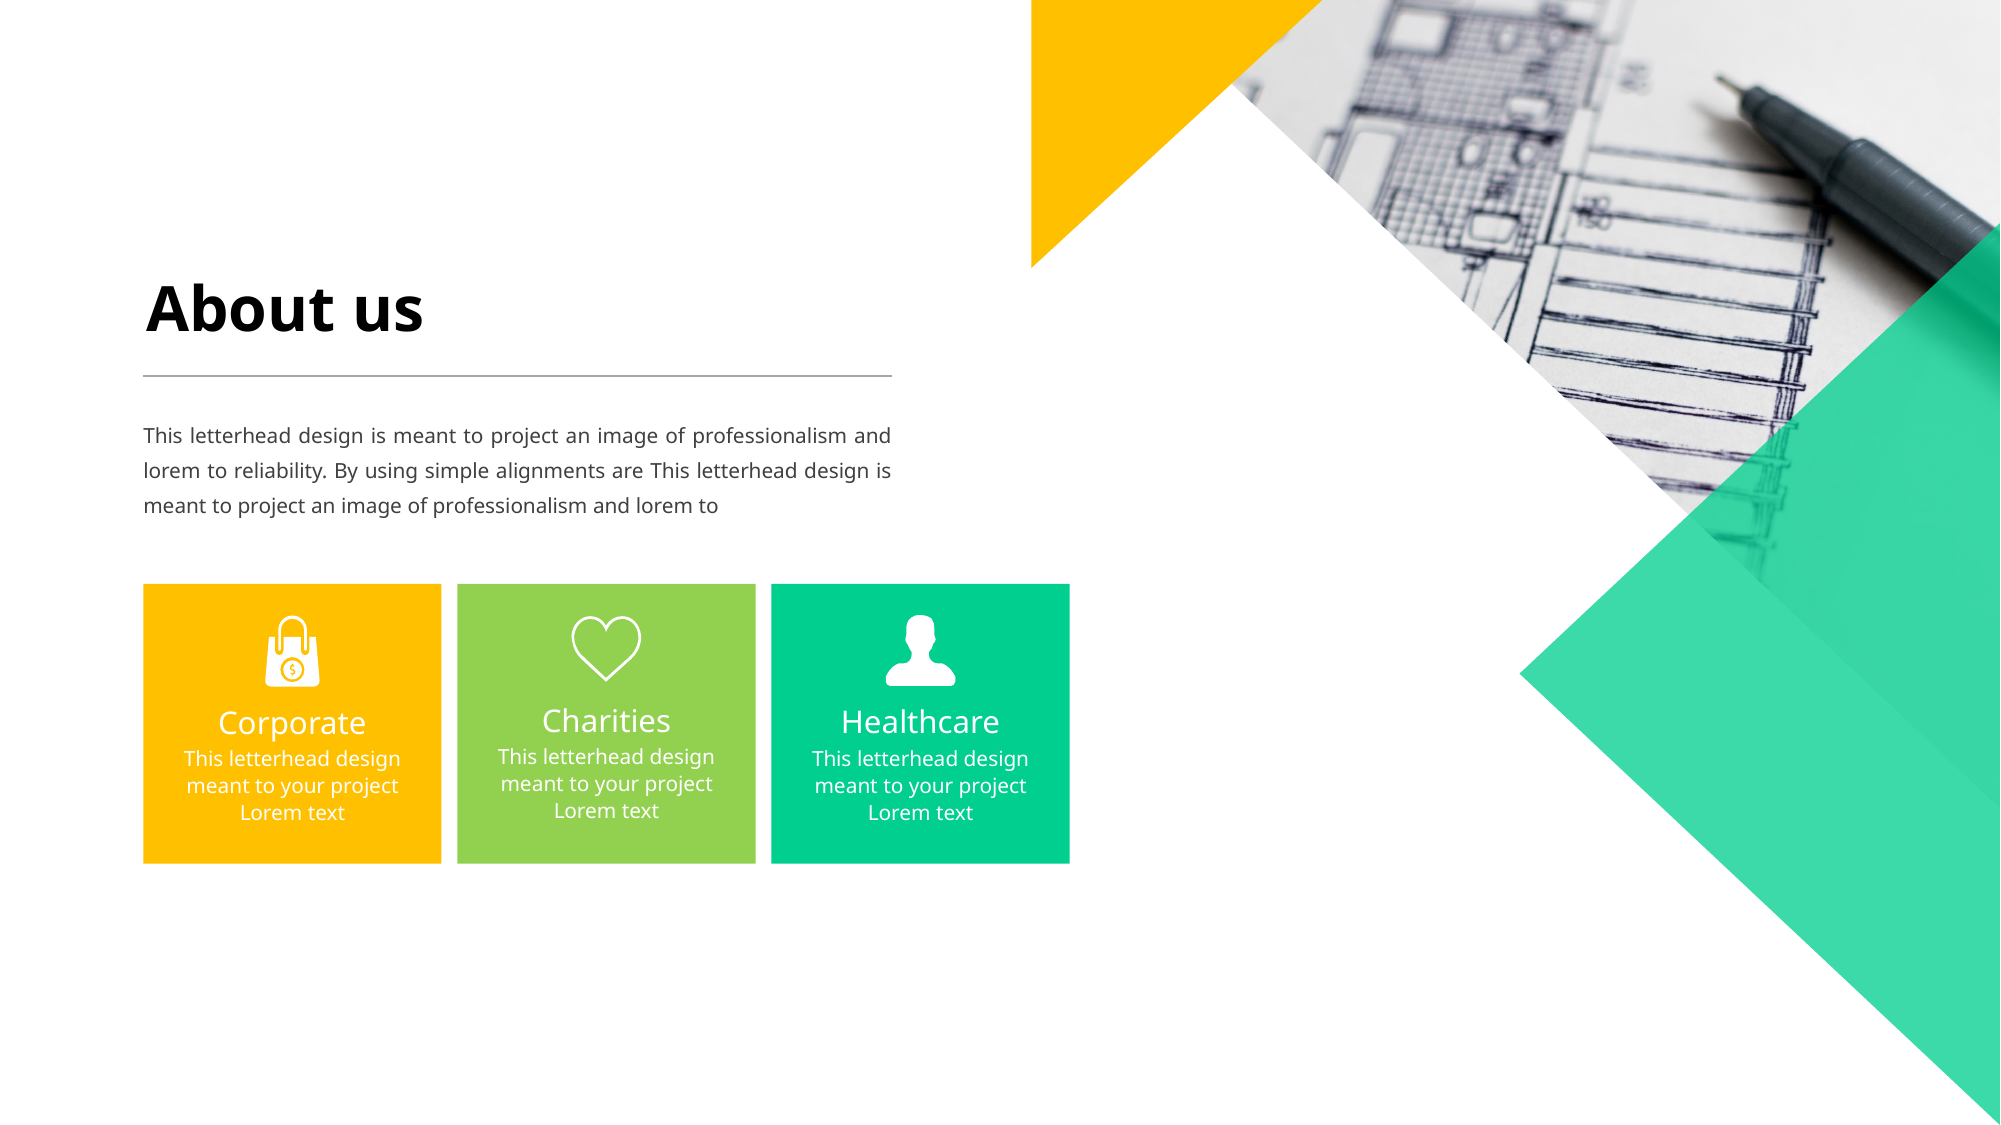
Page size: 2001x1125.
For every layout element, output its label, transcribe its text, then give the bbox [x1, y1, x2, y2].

text_box [1031, 0, 1142, 268]
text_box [143, 583, 1070, 864]
text_box This letterhead design is meant to project an image of professionalism and lorem to reliability. By using simple alignments are This letterhead design is meant to project an image of professionalism and lorem to [143, 418, 892, 512]
picture [1142, 0, 2000, 809]
text_box [1663, 809, 2000, 1125]
text_box About us [131, 262, 439, 352]
